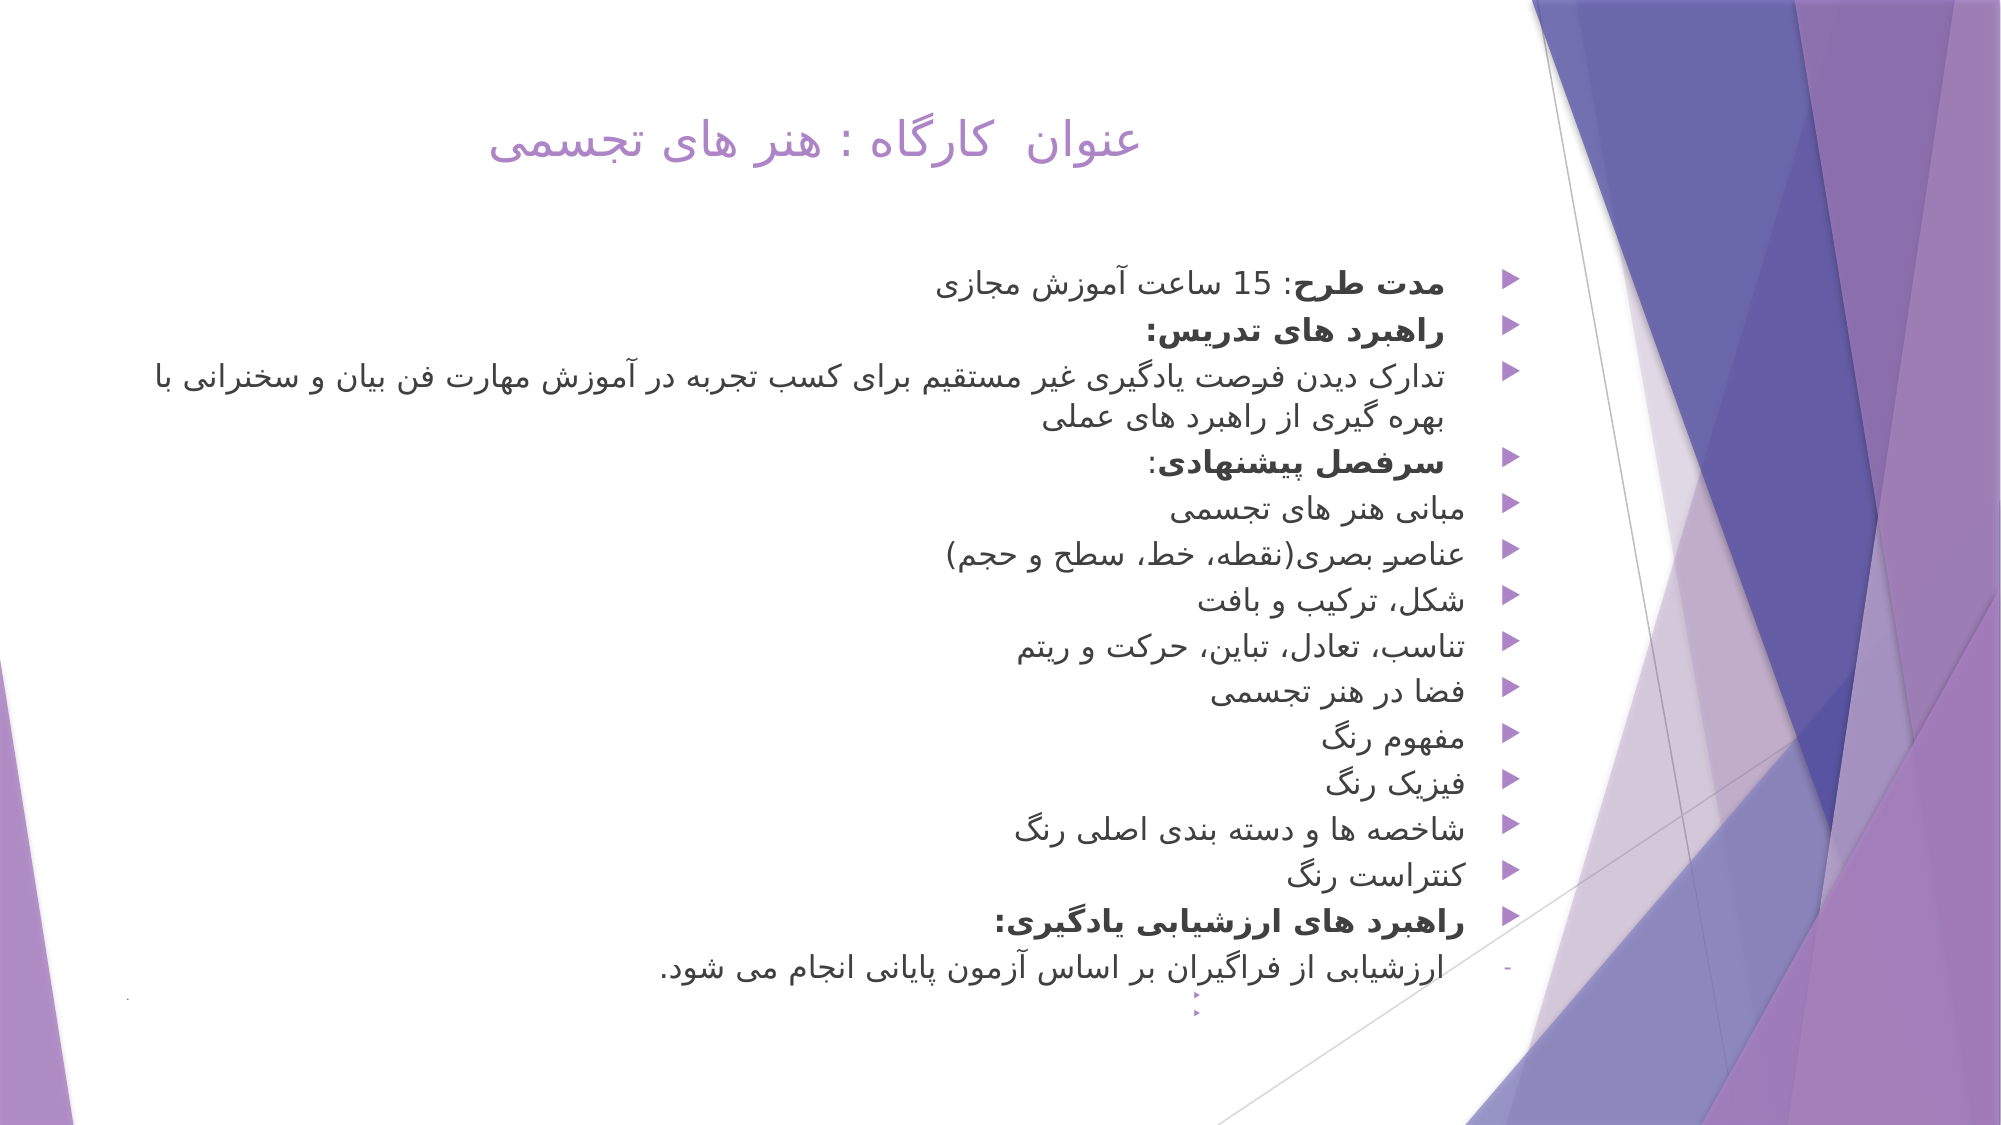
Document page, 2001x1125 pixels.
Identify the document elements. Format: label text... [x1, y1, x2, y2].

list مدت طرح: 15 ساعت آموزش مجازی راهبرد های تدریس: تدارک دیدن فرصت یادگیری غیر مستقیم برای کسب تجربه در آموزش مهارت فن بیان و سخنرانی با بهره گیری از راهبرد های عملی سرفصل پیشنهادی: مبانی هنر های تجسمی عناصر بصری(نقطه، خط، سطح و حجم) شکل، ترکیب و بافت تناسب، تعادل، تباین، حرکت و ریتم فضا در هنر تجسمی مفهوم رنگ فیزیک رنگ شاخصه ها و دسته بندی اصلی رنگ کنتراست رنگ راهبرد های ارزشیابی یادگیری: ارزشیابی از فراگیران بر اساس آزمون پایانی انجام می شود. . [111, 253, 1522, 1036]
title عنوان کارگاه : هنر های تجسمی [111, 99, 1522, 233]
